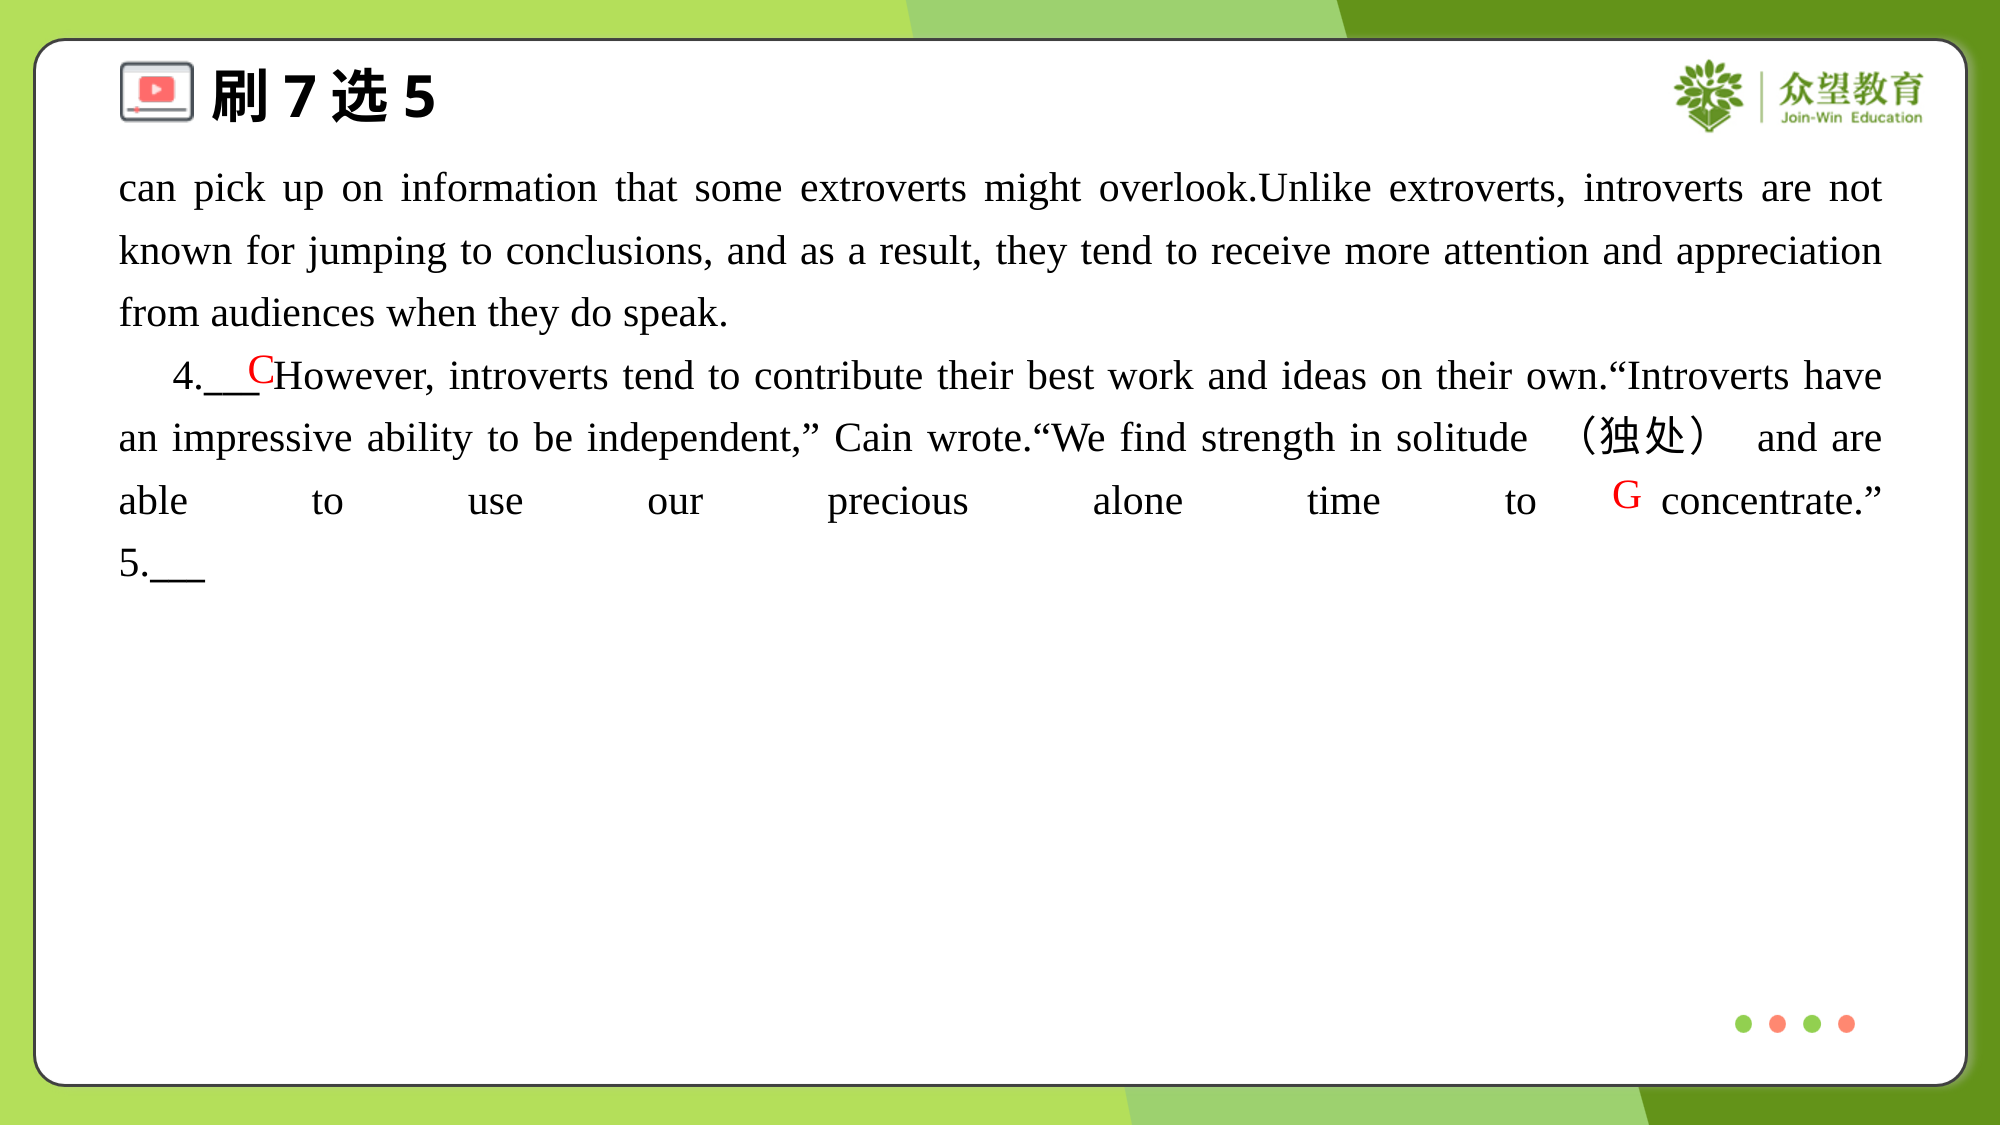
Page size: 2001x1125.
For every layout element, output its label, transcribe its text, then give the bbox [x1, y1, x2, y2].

text_box C [242, 328, 281, 387]
text_box can pick up on information that some extroverts might overlook.Unlike extroverts, introverts are not known for jumping to conclusions, and as a result, they tend to receive more attention and appreciation from audiences when they do speak. 4.___ However, introverts tend to contribute their best work and ideas on their own.“Introverts have an impressive ability to be independent,” Cain wrote.“We find strength in solitude （独处） and are able to use our precious alone time to concentrate.” 5.___#4 [118, 147, 1883, 517]
picture [0, 0, 2000, 1125]
text_box G [1607, 453, 1647, 512]
